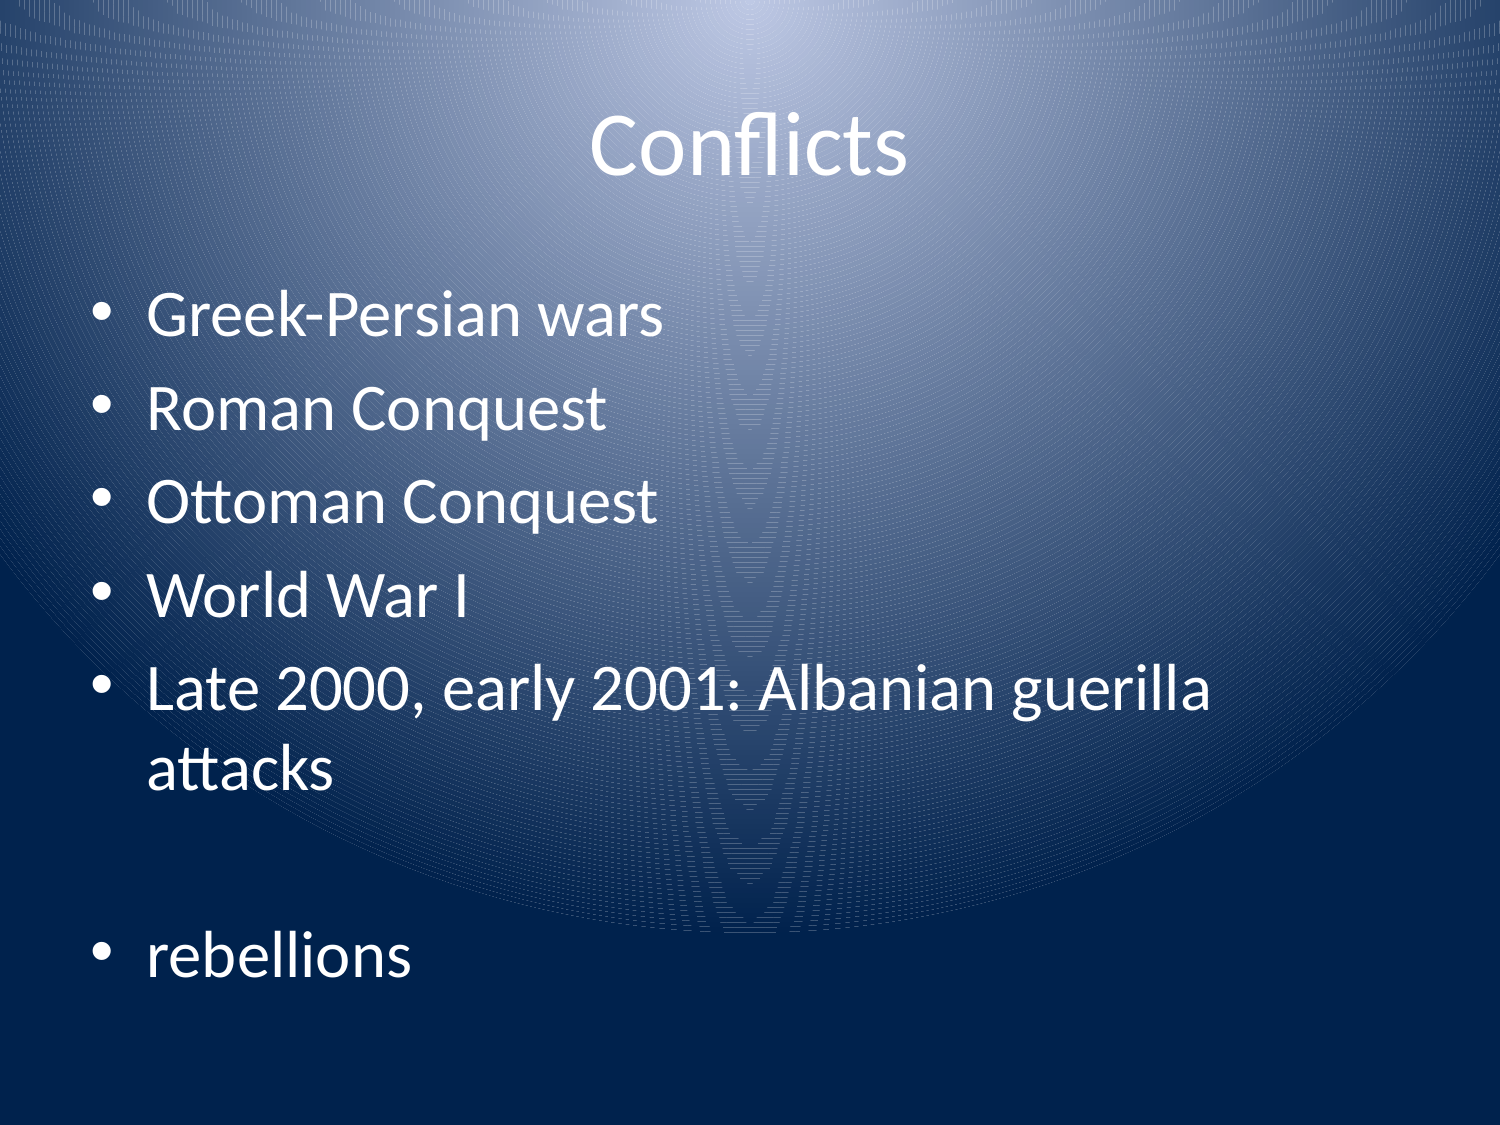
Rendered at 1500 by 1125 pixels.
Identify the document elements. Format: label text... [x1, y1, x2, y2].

list Greek-Persian wars Roman Conquest Ottoman Conquest World War I Late 2000, early 2001: Albanian guerilla attacks rebellions [75, 262, 1425, 1005]
title Conflicts [75, 45, 1425, 233]
